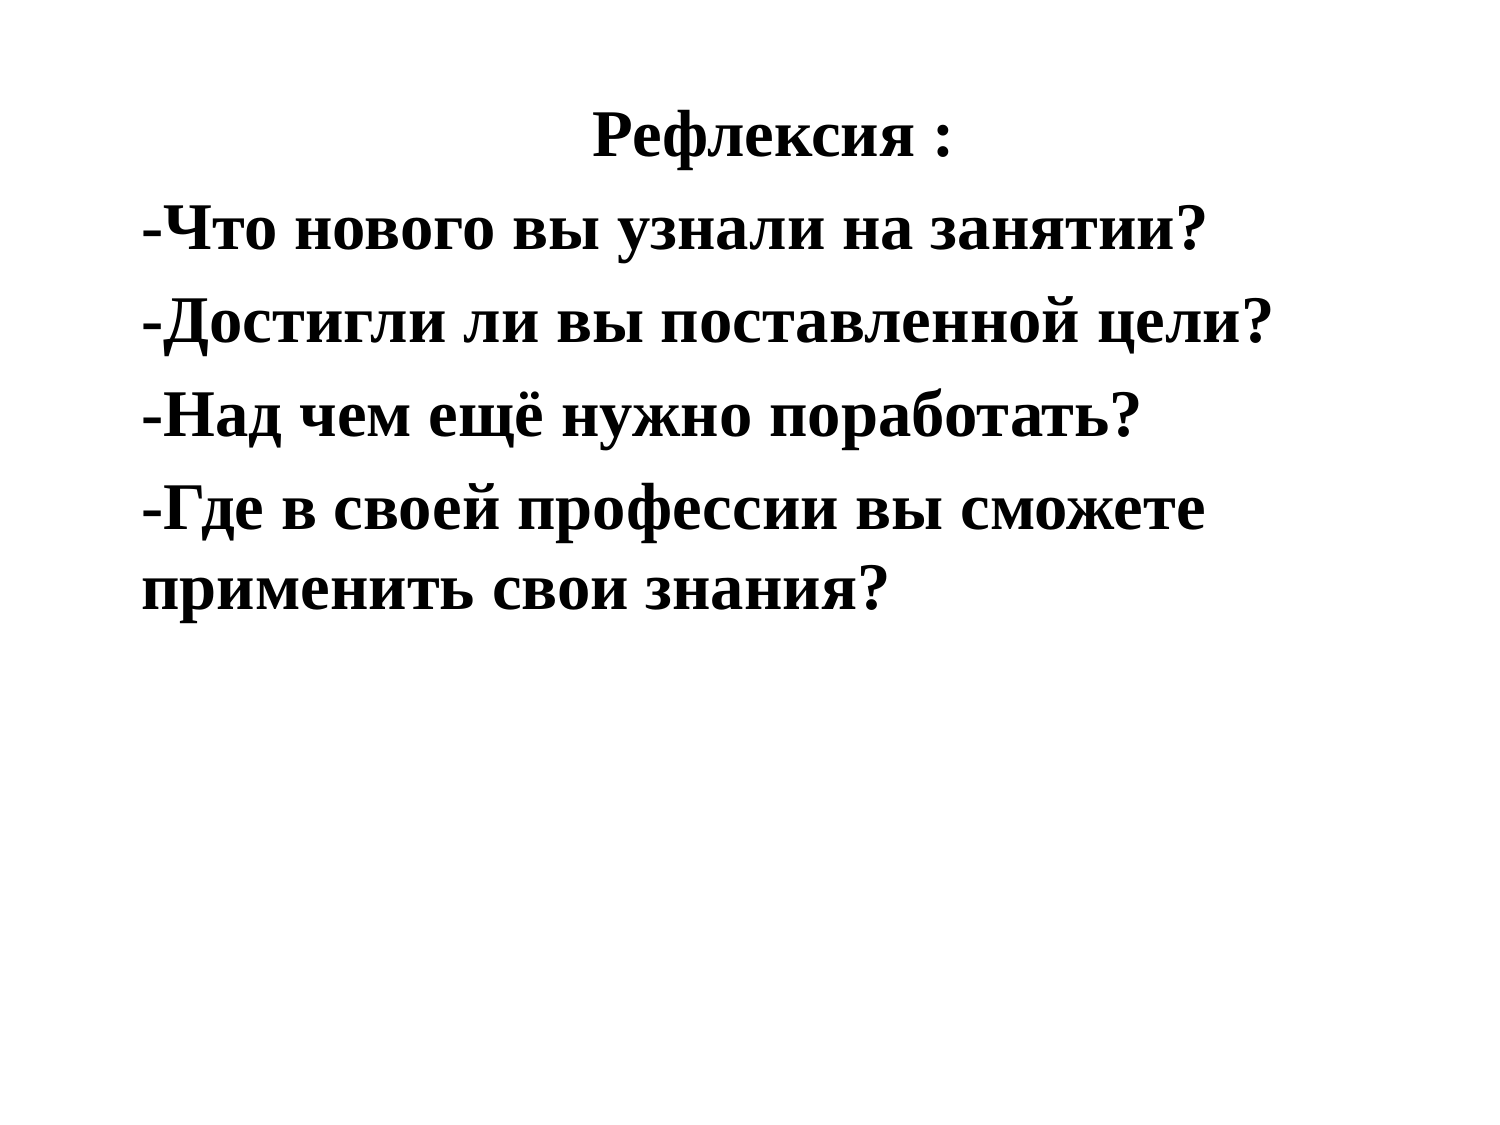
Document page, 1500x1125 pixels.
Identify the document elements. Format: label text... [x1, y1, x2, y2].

list Рефлексия : -Что нового вы узнали на занятии? -Достигли ли вы поставленной цели? -Над чем ещё нужно поработать? -Где в своей профессии вы сможете применить свои знания? [70, 82, 1421, 825]
